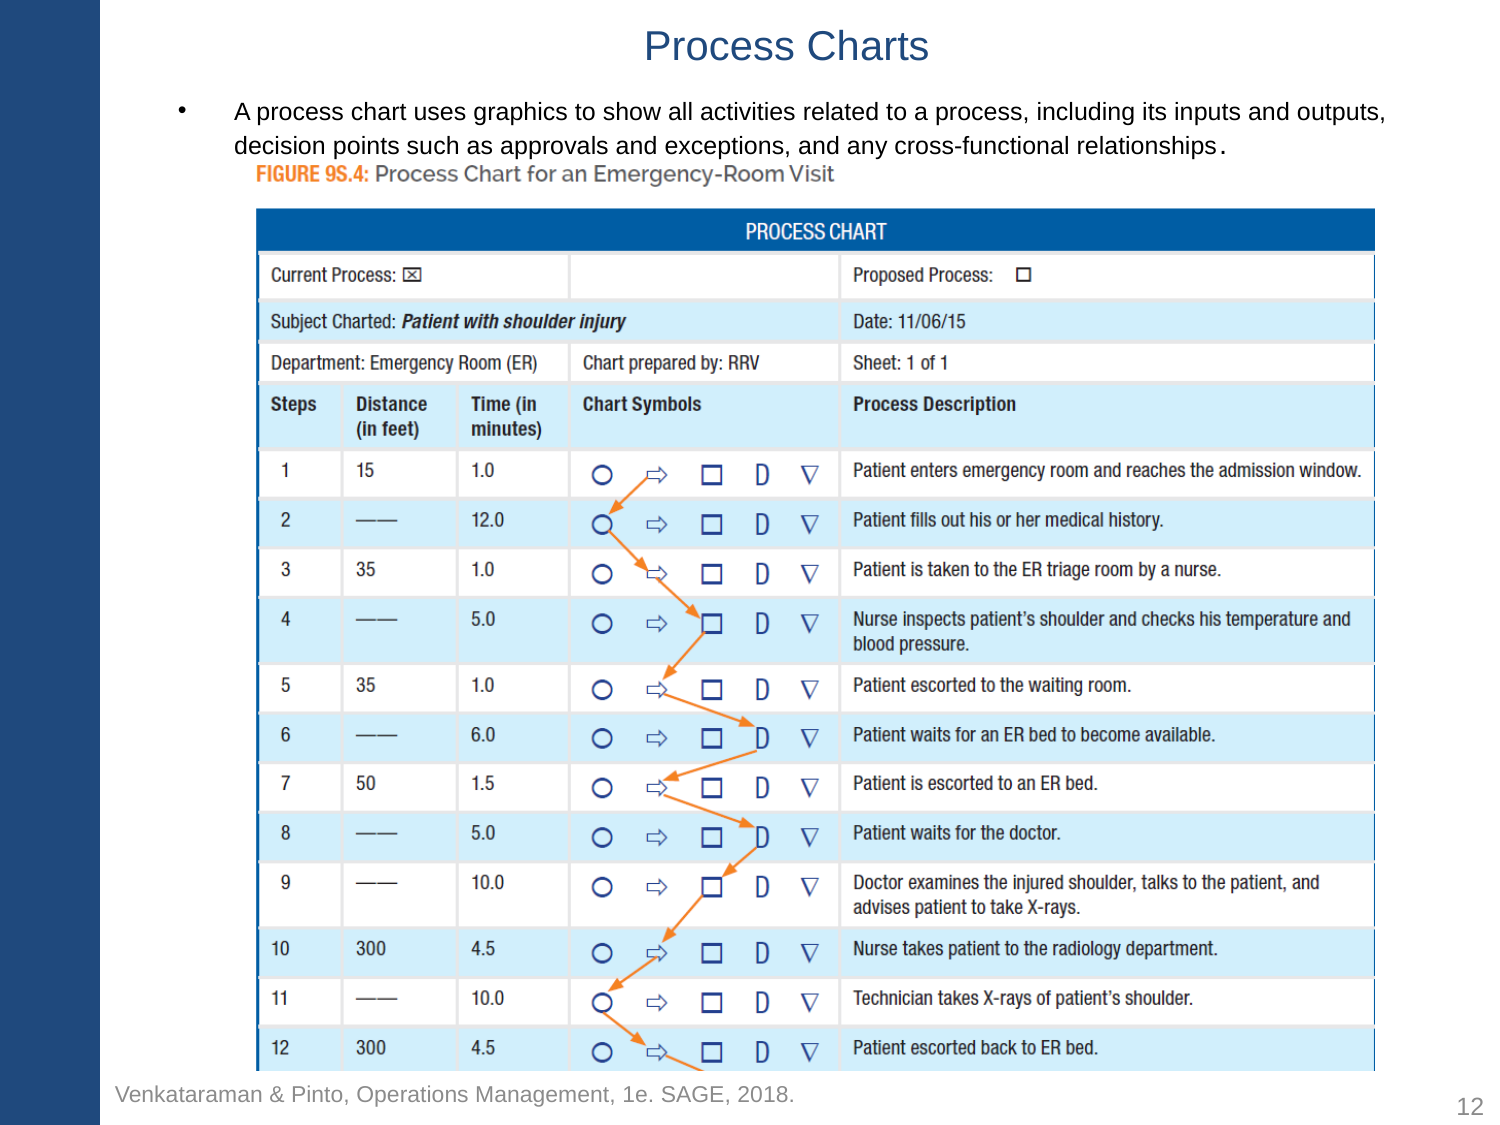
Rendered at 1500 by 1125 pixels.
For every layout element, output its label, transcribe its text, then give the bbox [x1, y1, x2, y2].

slide_number 12 [1424, 1084, 1500, 1125]
footer Venkataraman & Pinto, Operations Management, 1e. SAGE, 2018. [99, 1072, 1250, 1125]
picture [249, 162, 1376, 1072]
list A process chart uses graphics to show all activities related to a process, including its inputs and outputs, decision points such as approvals and exceptions, and any cross-functional relationships. [162, 87, 1426, 188]
title Process Charts [150, 0, 1413, 88]
